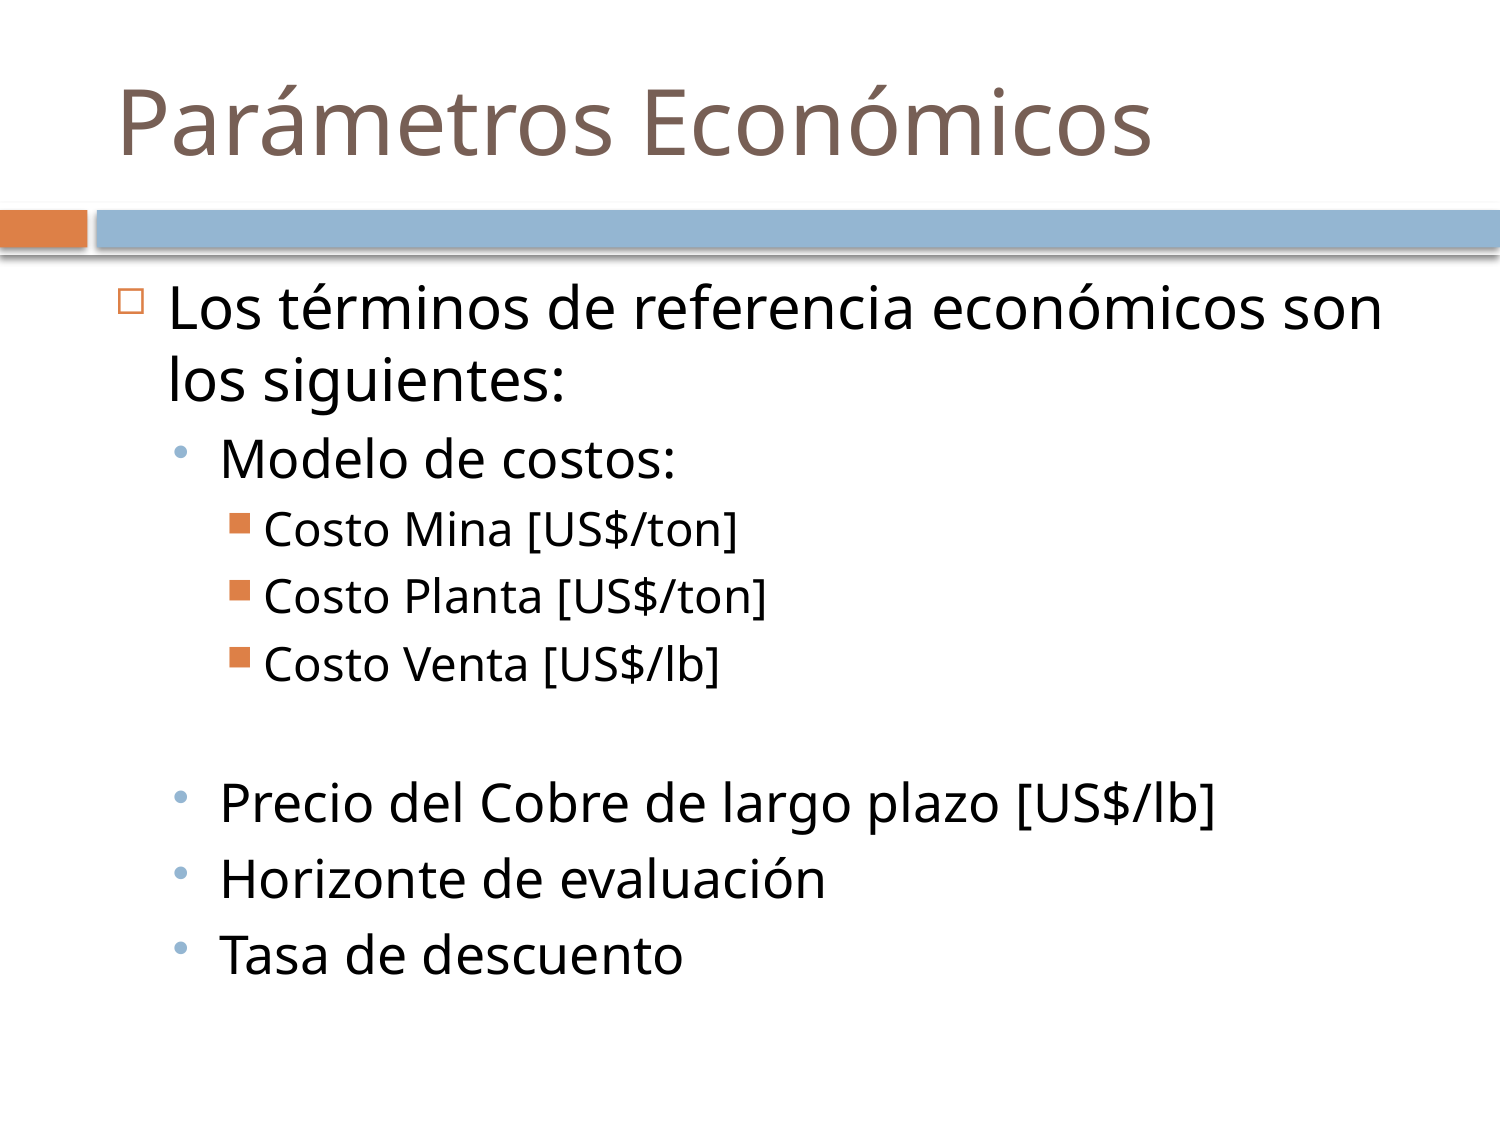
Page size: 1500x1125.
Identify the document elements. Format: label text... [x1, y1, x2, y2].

title Parámetros Económicos [100, 37, 1438, 200]
list Los términos de referencia económicos son los siguientes: Modelo de costos: Costo Mina [US$/ton] Costo Planta [US$/ton] Costo Venta [US$/lb] Precio del Cobre de largo plazo [US$/lb] Horizonte de evaluación Tasa de descuento [100, 262, 1438, 1000]
